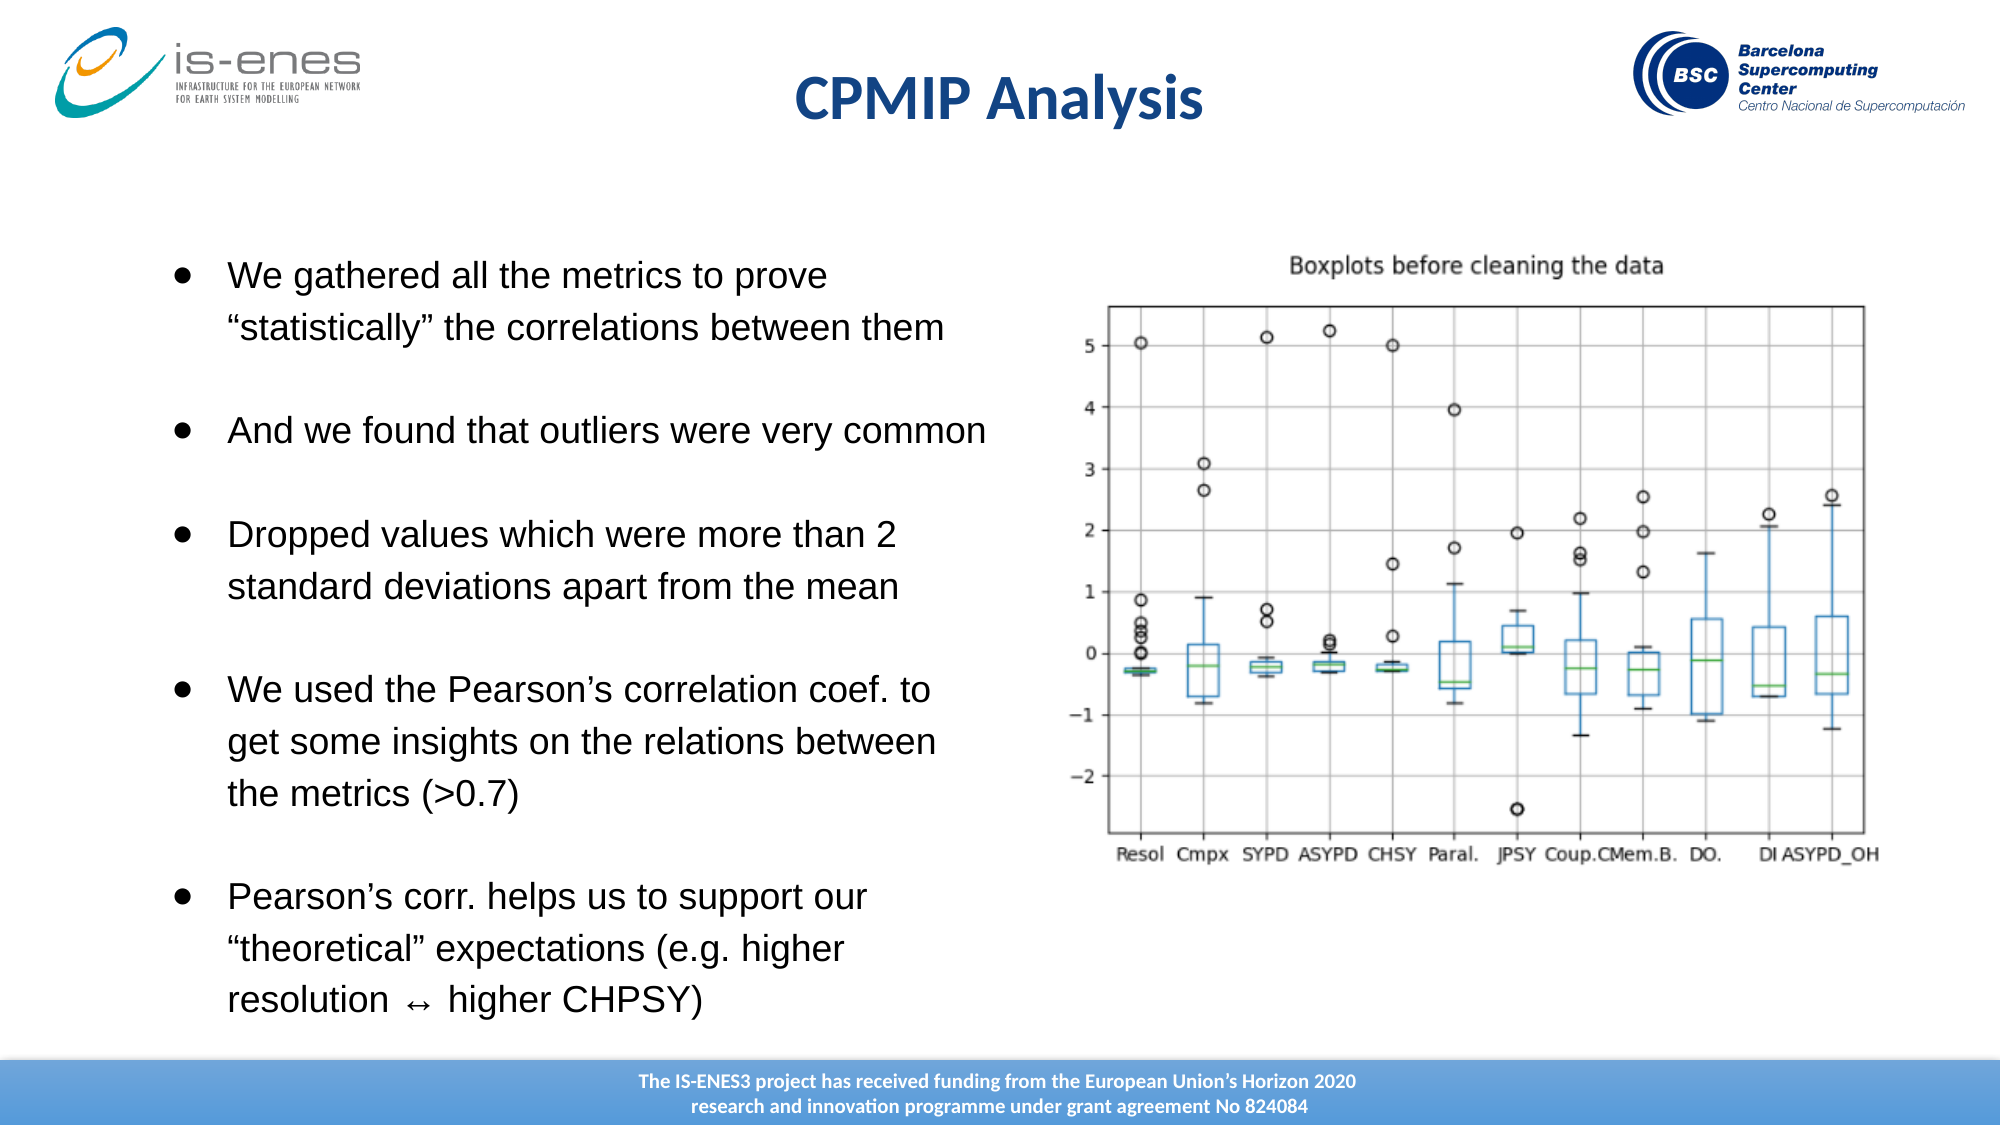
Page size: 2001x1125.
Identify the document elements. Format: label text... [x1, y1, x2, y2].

picture [54, 27, 360, 118]
text_box The IS-ENES3 project has received funding from the European Union’s Horizon 2020 research and innovation programme under grant agreement No 824084 [0, 1060, 2000, 1125]
picture [1631, 27, 1967, 118]
picture [1056, 242, 1899, 883]
list We gathered all the metrics to prove “statistically” the correlations between them And we found that outliers were very common Dropped values which were more than 2 standard deviations apart from the mean We used the Pearson’s correlation coef. to get some insights on the relations between the metrics (>0.7) Pearson’s corr. helps us to support our “theoretical” expectations (e.g. higher resolution ↔ higher CHPSY) [137, 236, 1006, 951]
title CPMIP Analysis [0, 38, 2000, 150]
